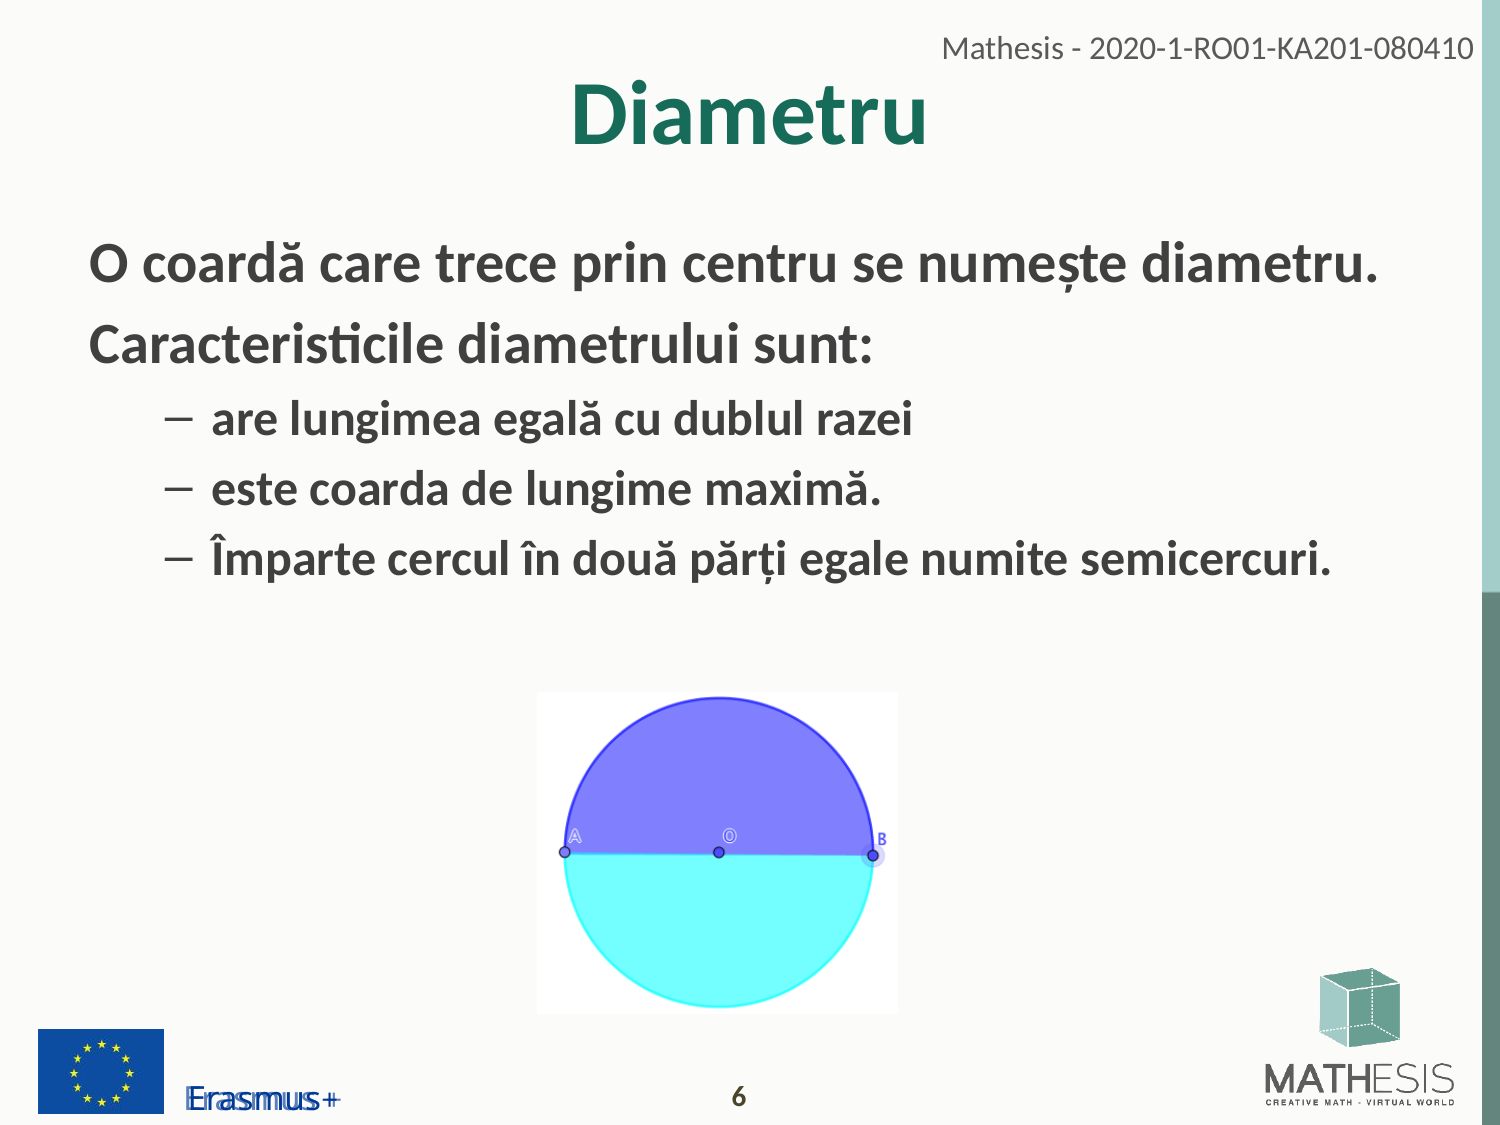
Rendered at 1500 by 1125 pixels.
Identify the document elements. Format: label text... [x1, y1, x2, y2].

picture [537, 692, 899, 1014]
picture [38, 1029, 164, 1114]
title Diametru [75, 45, 1425, 216]
list O coardă care trece prin centru se numește diametru. Caracteristicile diametrului sunt: are lungimea egală cu dublul razei este coarda de lungime maximă. Împarte cercul în două părți egale numite semicercuri. [75, 216, 1425, 959]
